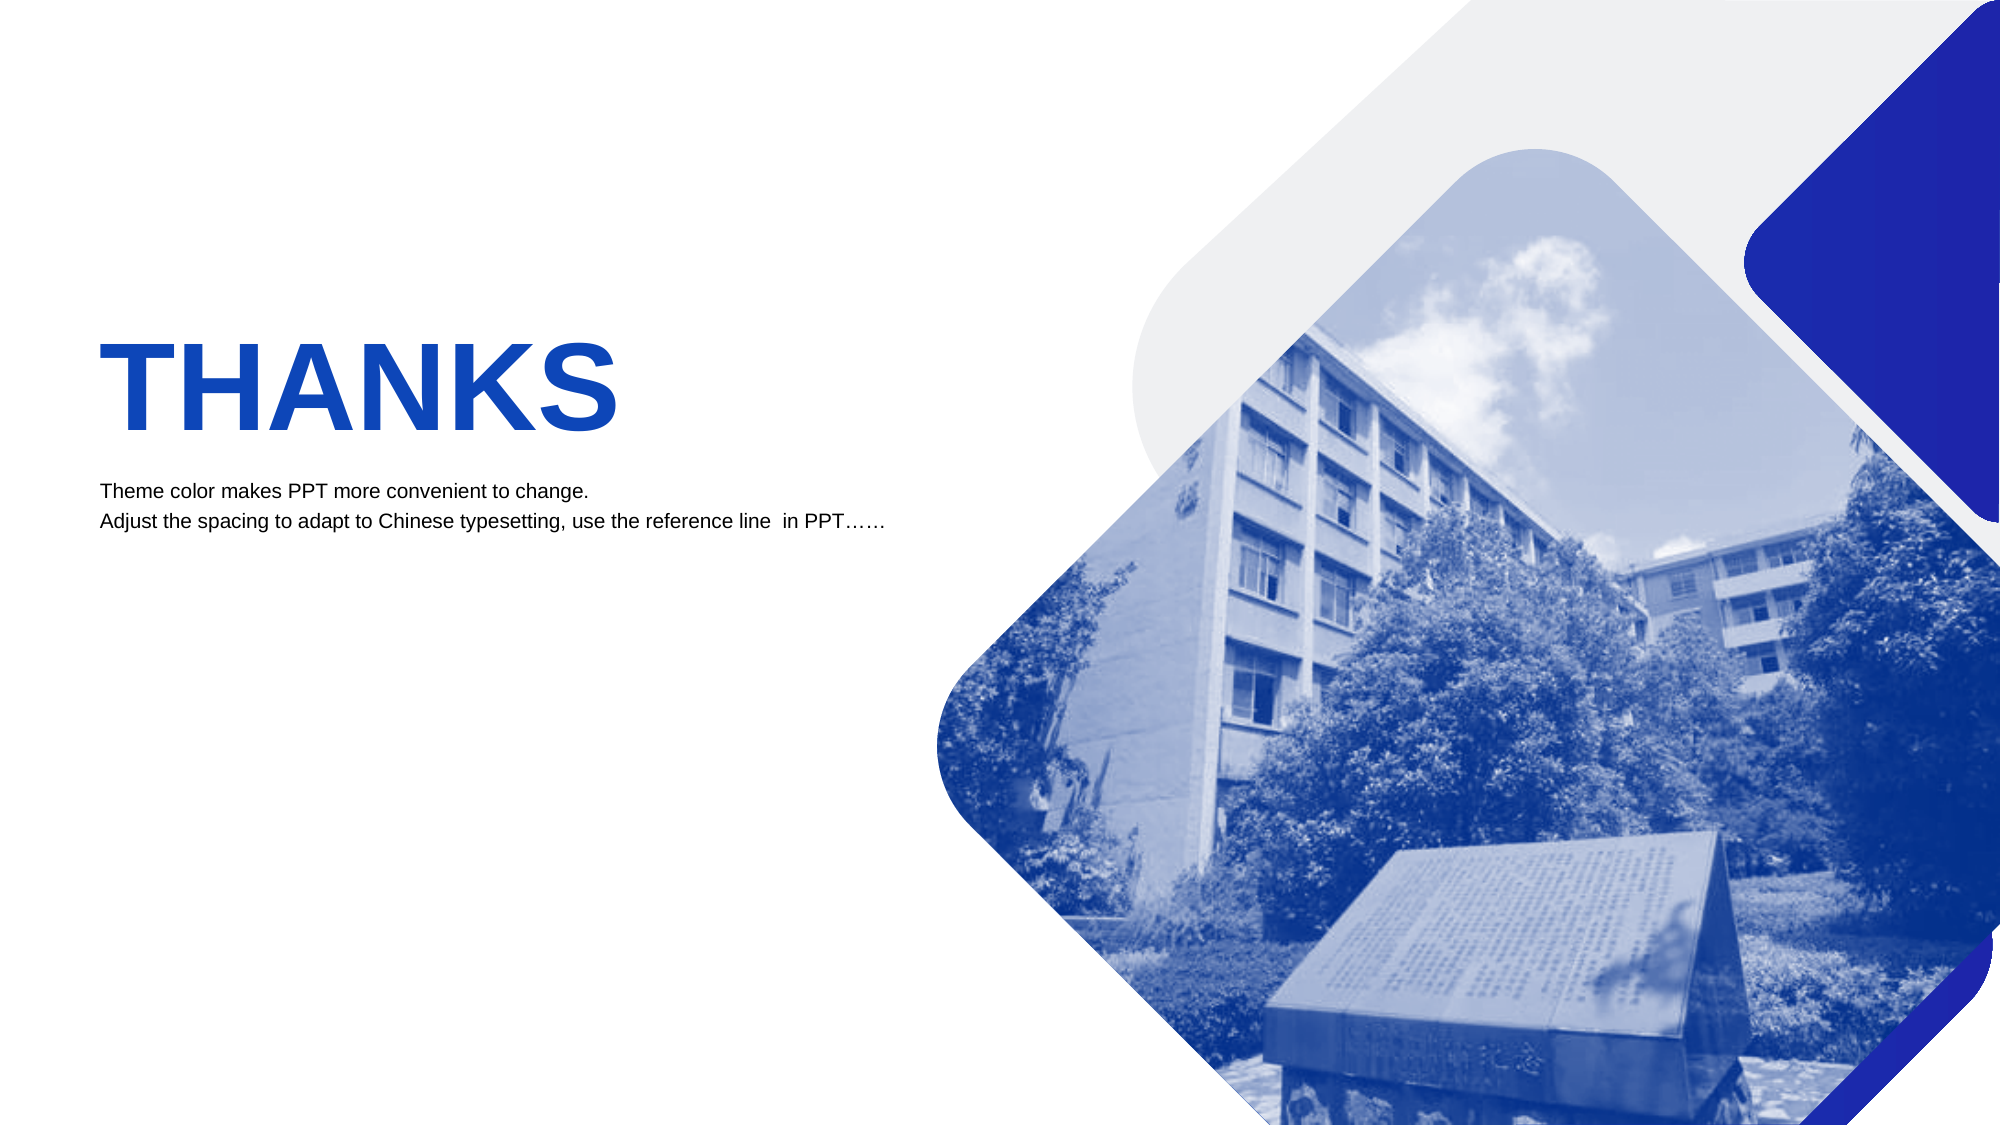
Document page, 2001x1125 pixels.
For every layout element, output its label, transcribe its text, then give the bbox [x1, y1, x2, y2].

list THANKS [84, 314, 922, 464]
list Theme color makes PPT more convenient to change. Adjust the spacing to adapt to Chinese typesetting, use the reference line in PPT…… [84, 464, 922, 563]
